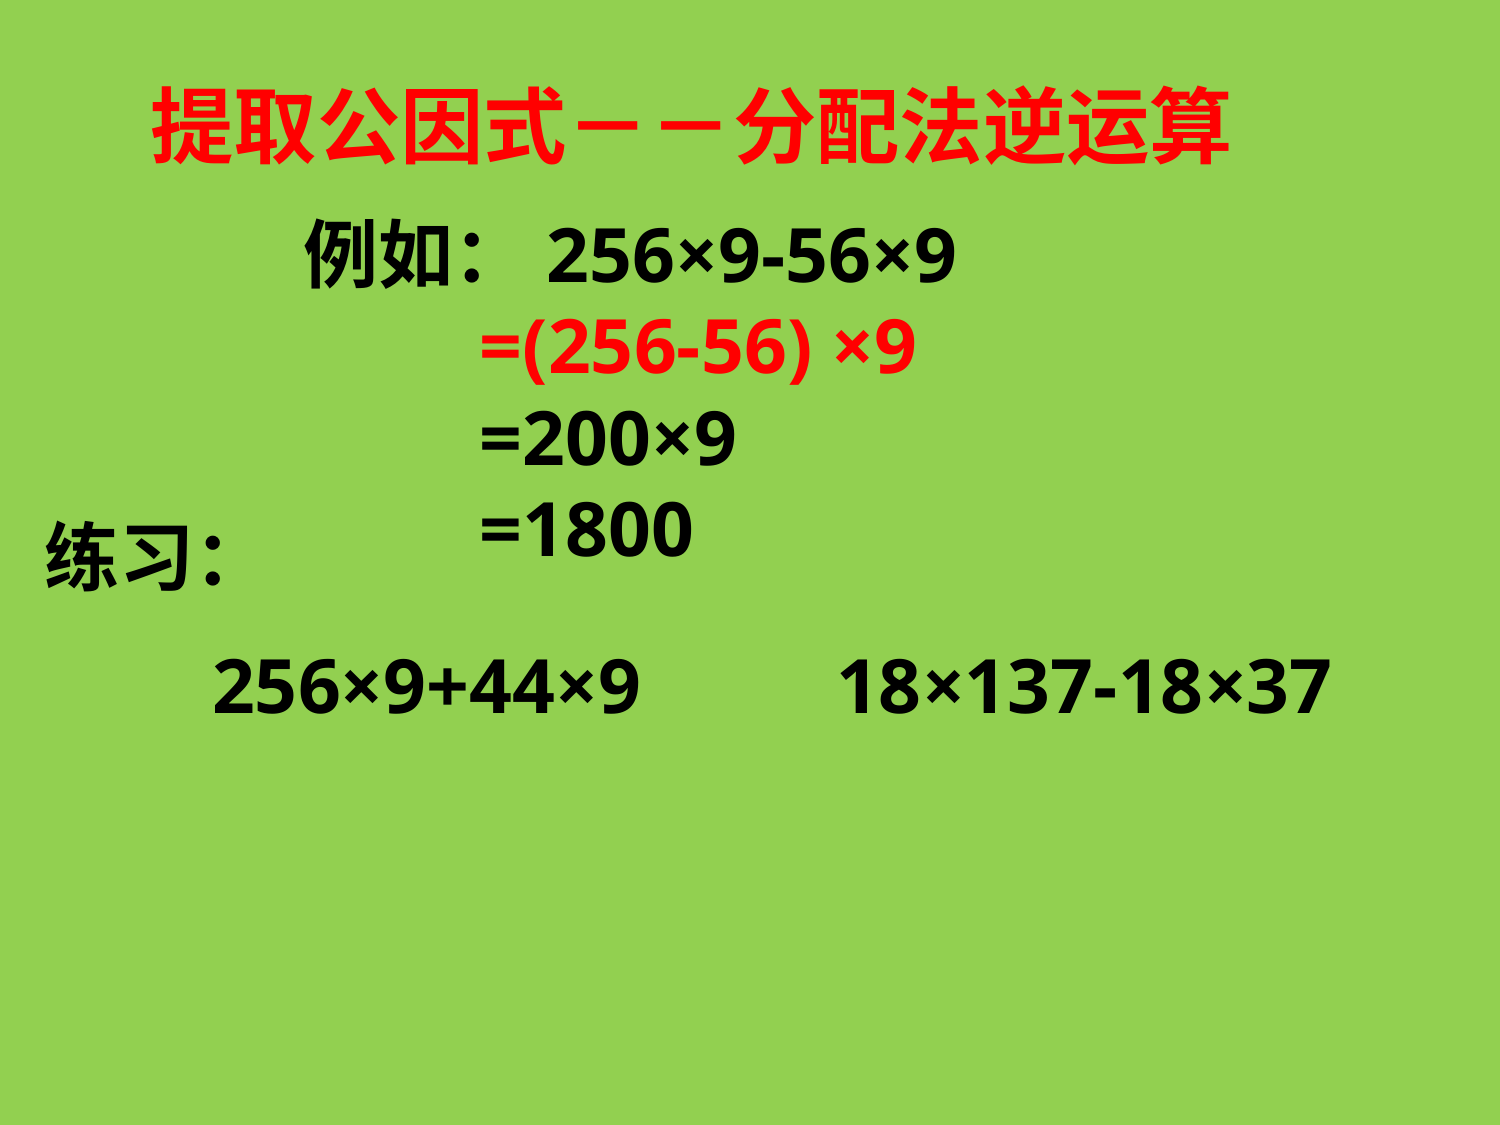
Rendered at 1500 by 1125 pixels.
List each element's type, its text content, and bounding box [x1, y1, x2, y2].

text_box 提取公因式－－分配法逆运算 [135, 66, 1306, 182]
text_box 例如：256×9-56×9 =(256-56) ×9 =200×9 =1800 [289, 231, 1211, 503]
text_box 练习： 256×9+44×9 18×137-18×37 [29, 503, 1412, 826]
